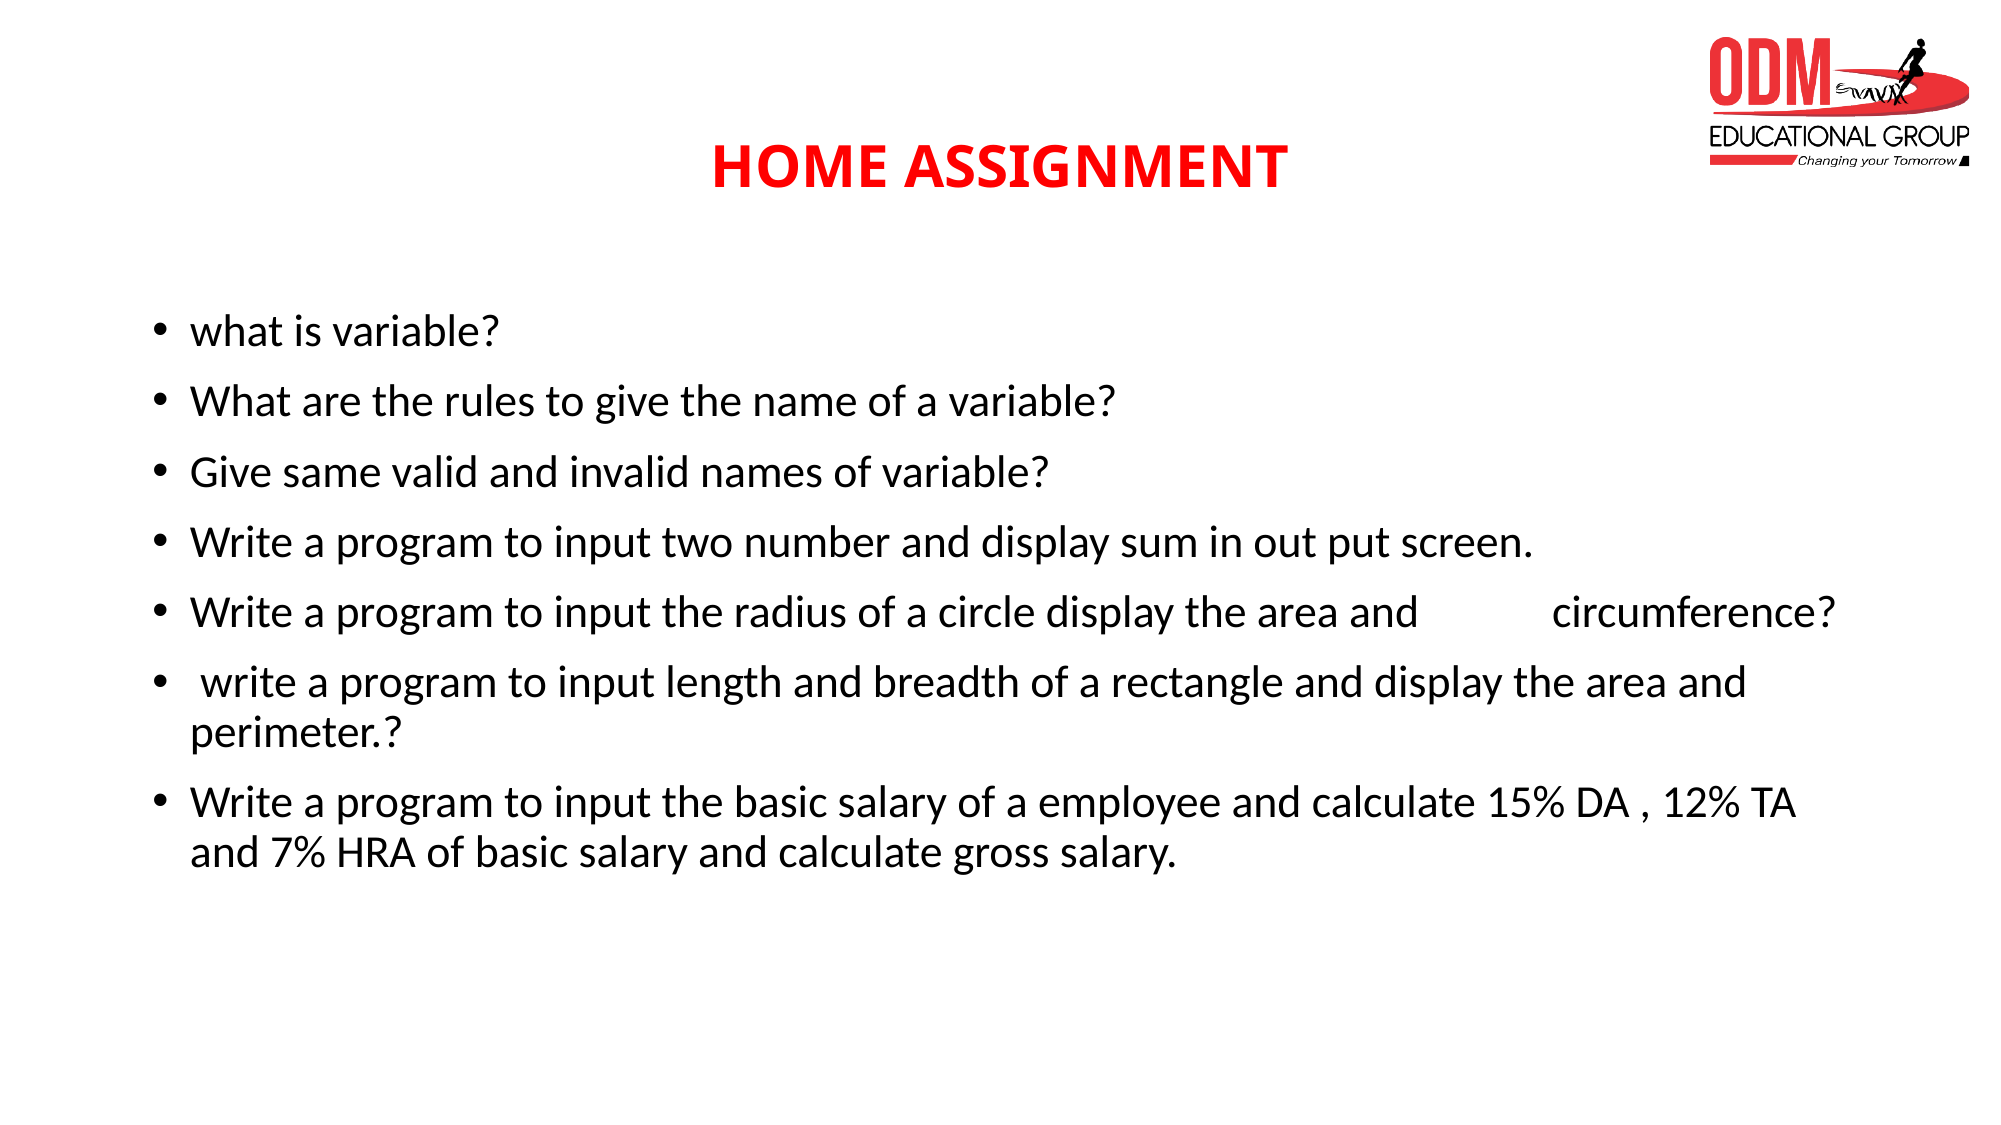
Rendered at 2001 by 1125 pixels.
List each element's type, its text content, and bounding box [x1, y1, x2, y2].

title HOME ASSIGNMENT [137, 59, 1863, 278]
list what is variable? What are the rules to give the name of a variable? Give same valid and invalid names of variable? Write a program to input two number and display sum in out put screen. Write a program to input the radius of a circle display the area and circumference? write a program to input length and breadth of a rectangle and display the area and perimeter.? Write a program to input the basic salary of a employee and calculate 15% DA , 12% TA and 7% HRA of basic salary and calculate gross salary. [137, 299, 1863, 1014]
text_box [1710, 37, 1970, 167]
